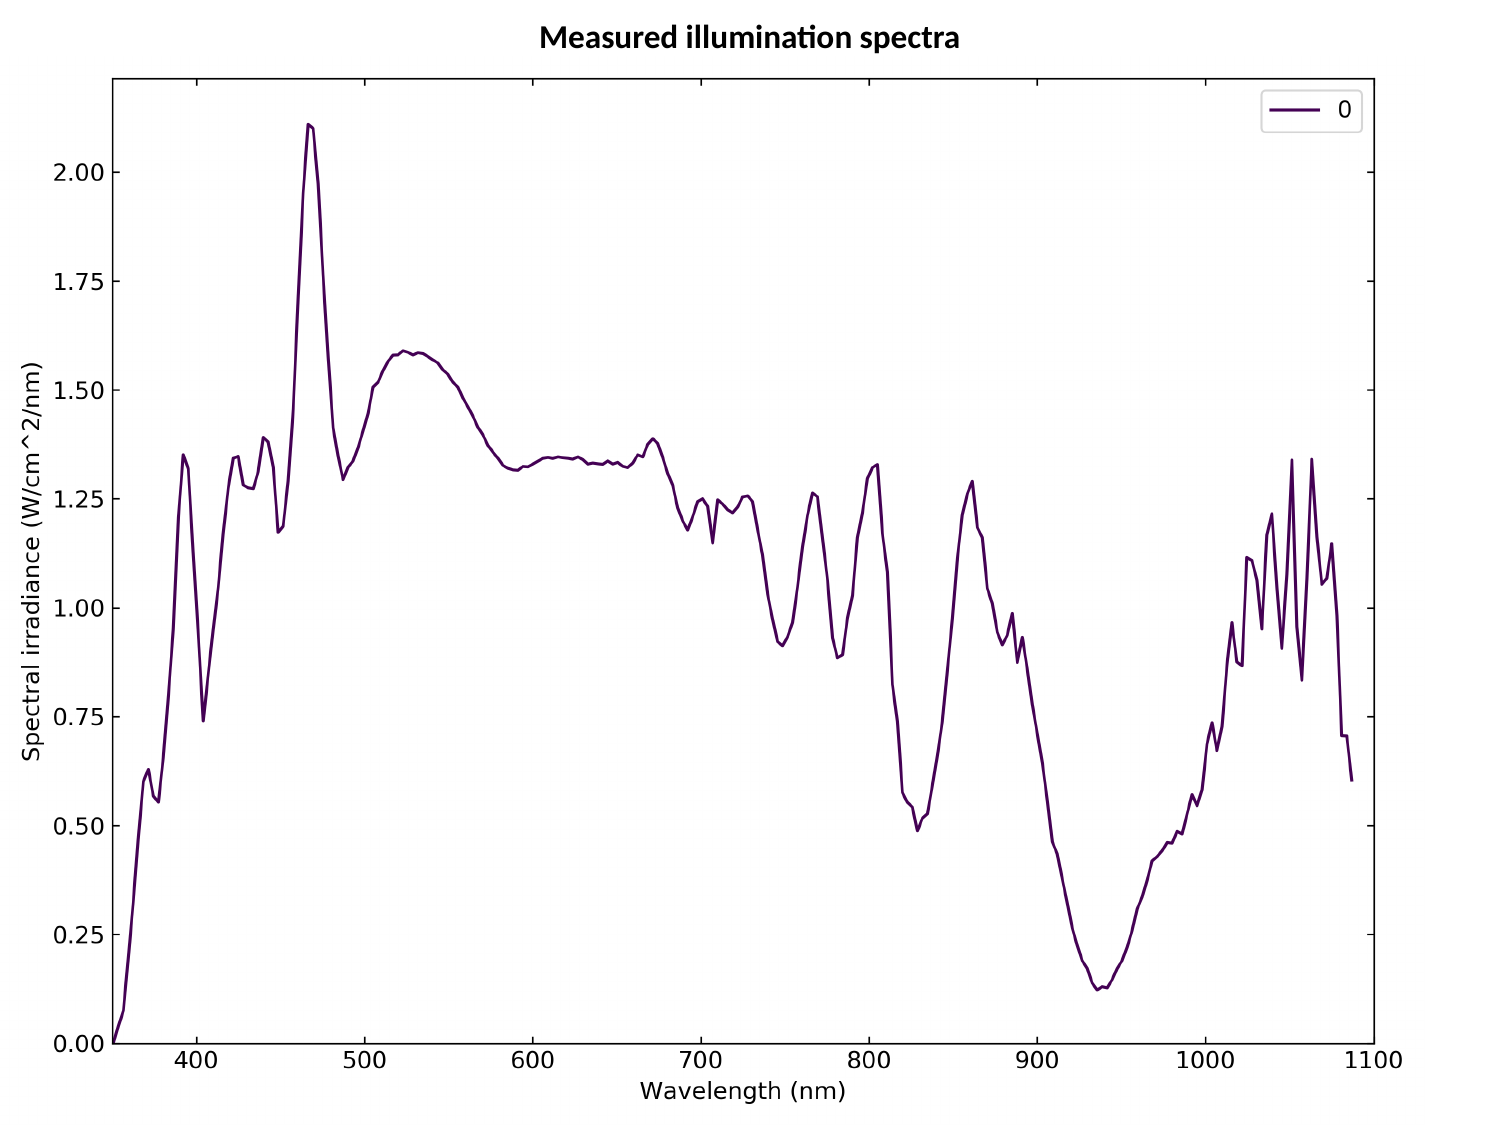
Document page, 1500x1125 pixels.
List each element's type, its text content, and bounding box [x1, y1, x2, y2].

title Measured illumination spectra [0, 0, 1500, 75]
picture [0, 55, 1426, 1125]
